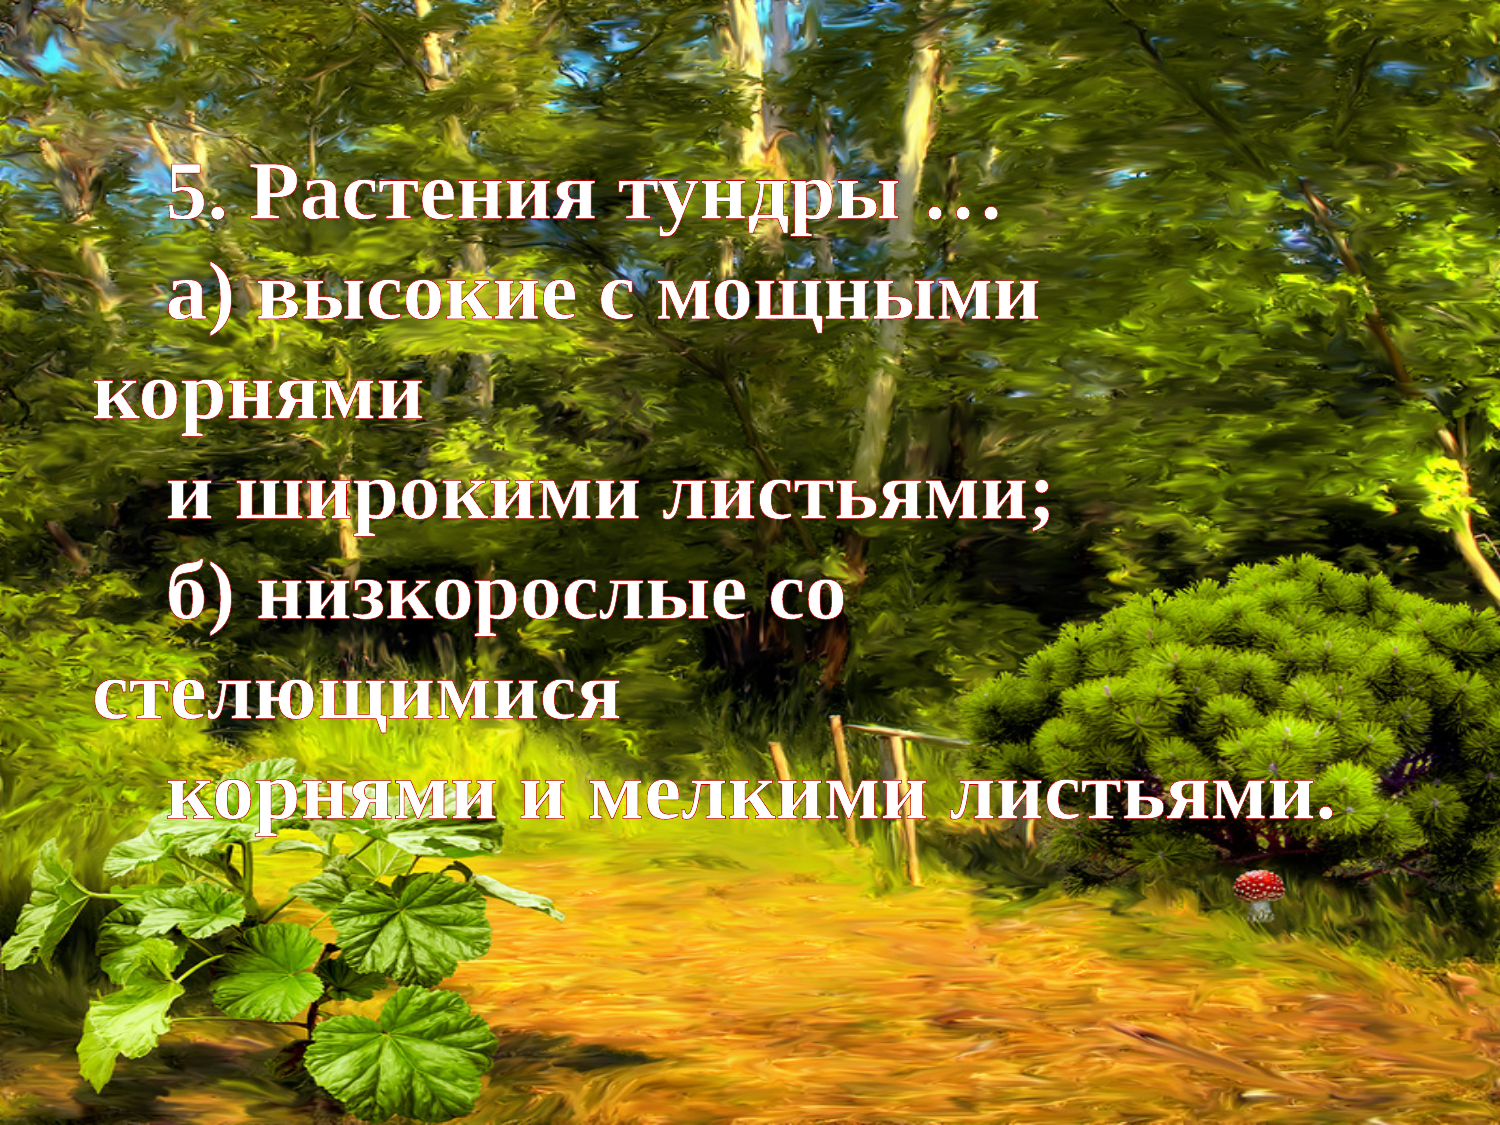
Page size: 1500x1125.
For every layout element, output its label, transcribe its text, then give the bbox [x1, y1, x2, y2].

text_box 5. Растения тундры … а) высокие с мощными корнями и широкими листьями; б) низкорослые со стелющимися корнями и мелкими листьями. [76, 227, 1361, 743]
picture [0, 0, 1500, 1125]
